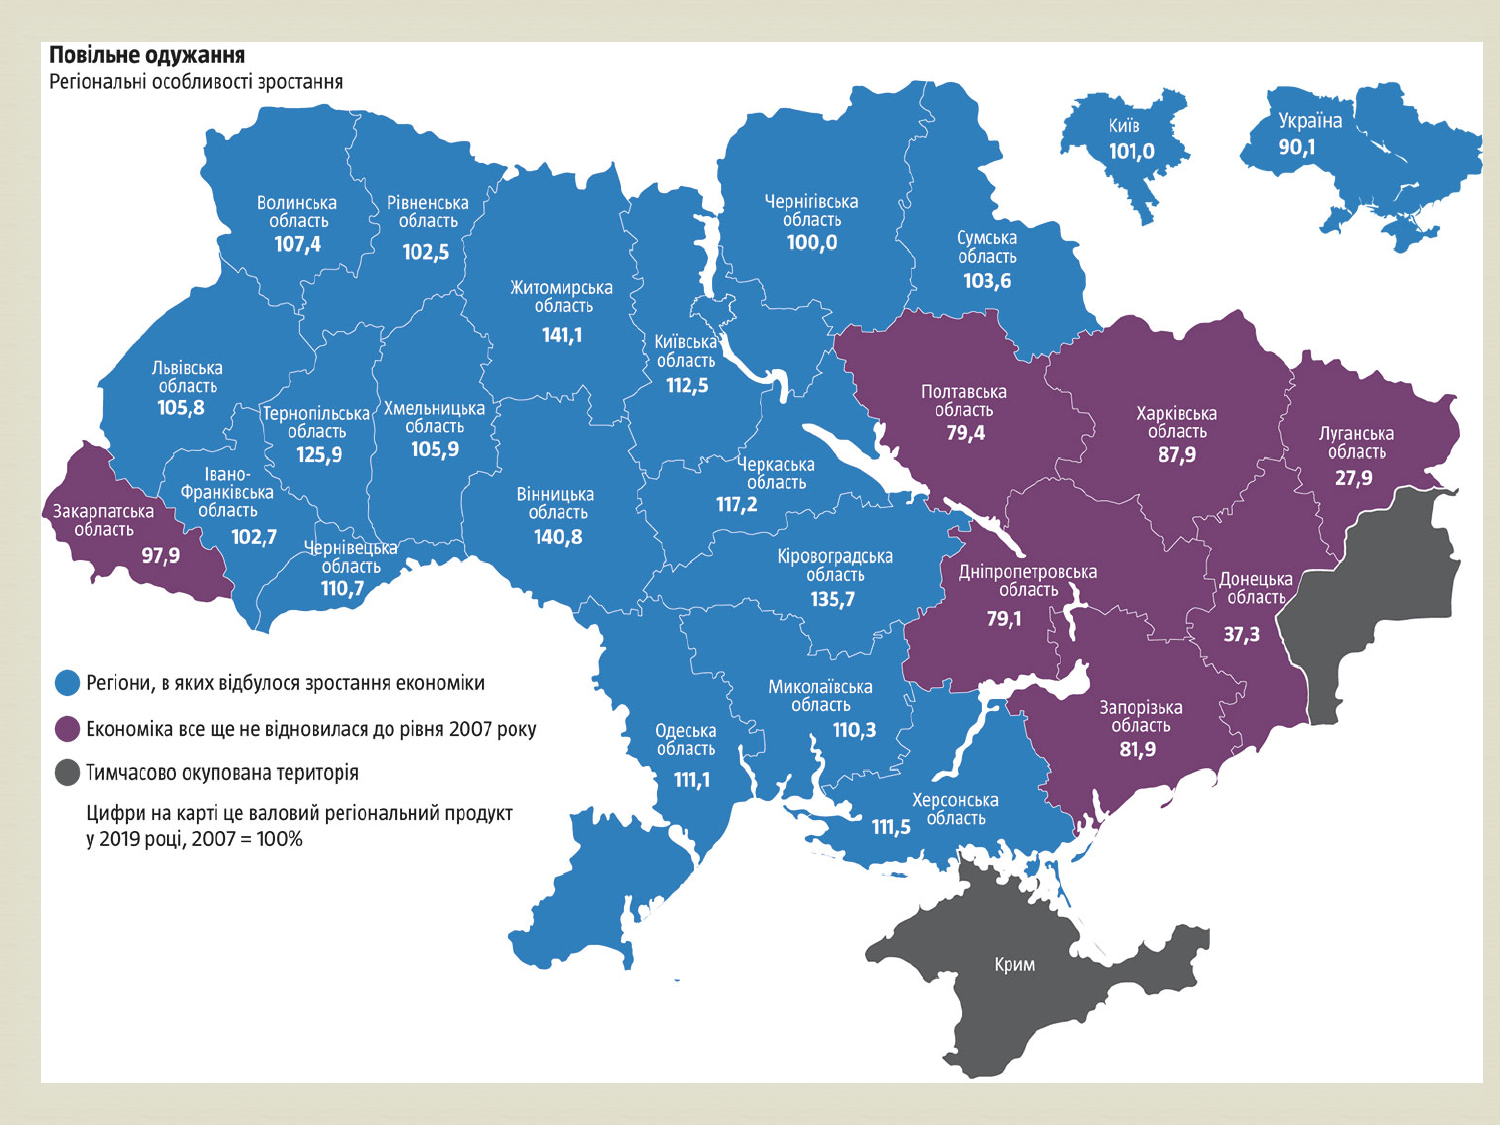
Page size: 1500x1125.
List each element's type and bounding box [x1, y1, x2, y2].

list [40, 42, 1483, 1083]
